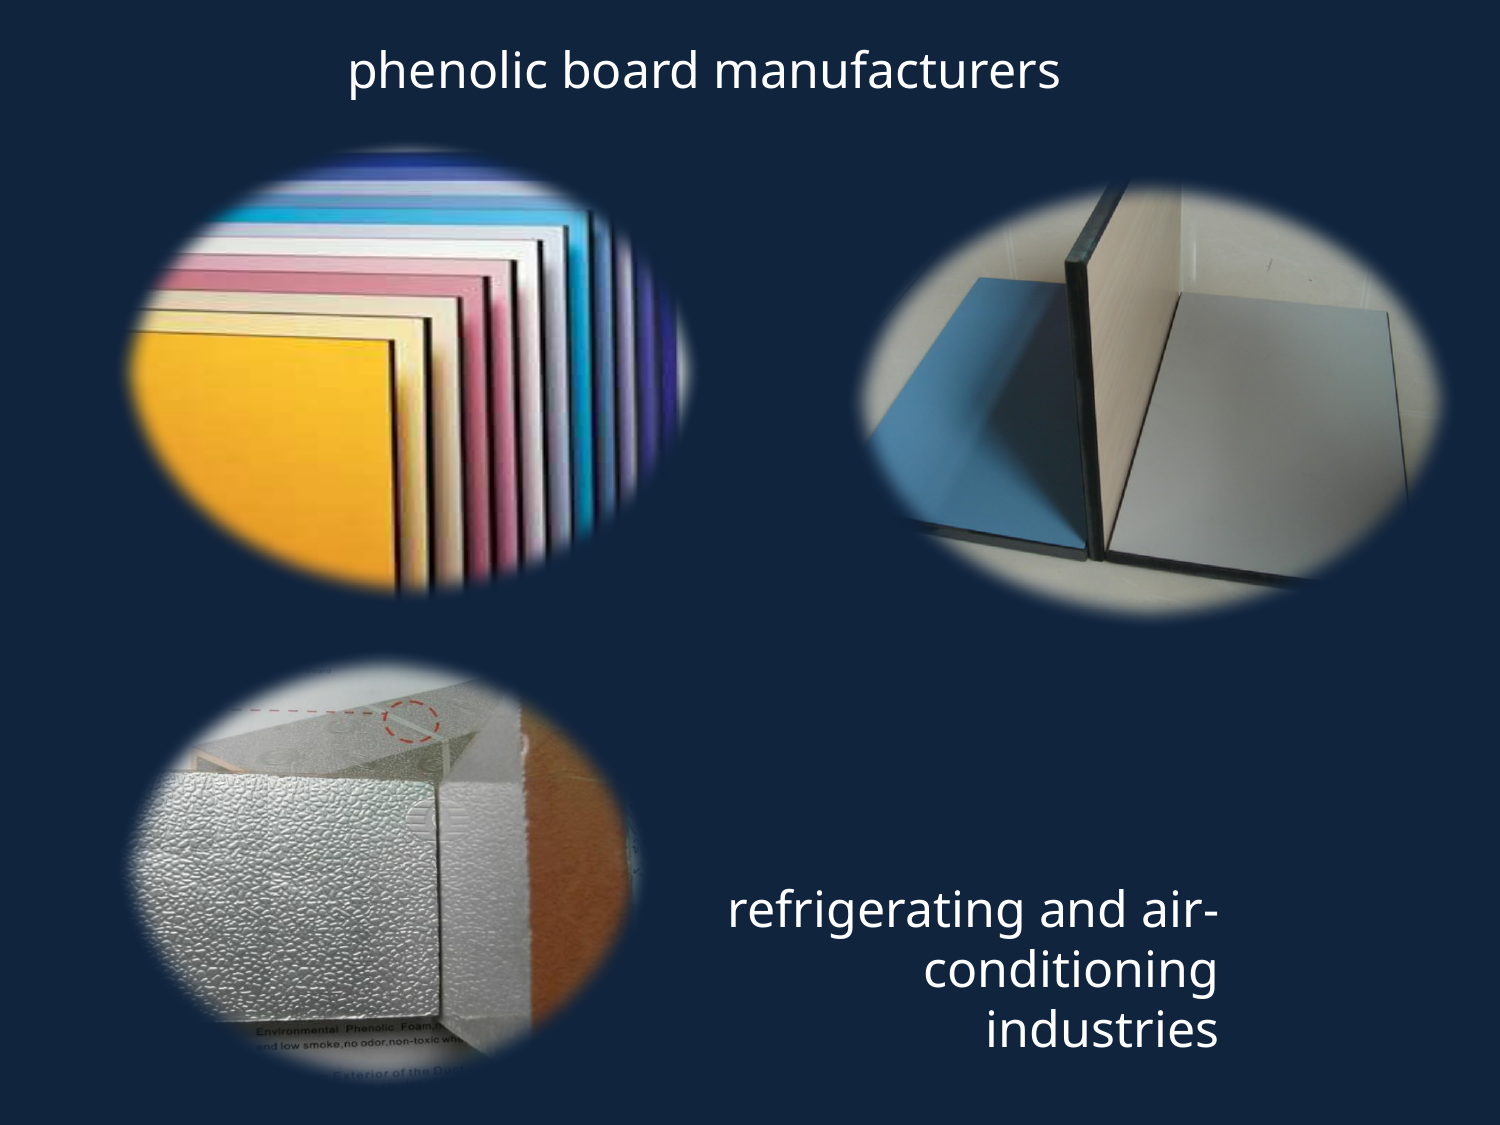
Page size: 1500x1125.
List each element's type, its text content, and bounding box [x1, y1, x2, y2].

picture [115, 647, 653, 1093]
picture [844, 172, 1459, 631]
text_box phenolic board manufacturers [319, 31, 1087, 106]
picture [111, 136, 703, 607]
text_box refrigerating and air-conditioning industries [702, 869, 1235, 1065]
